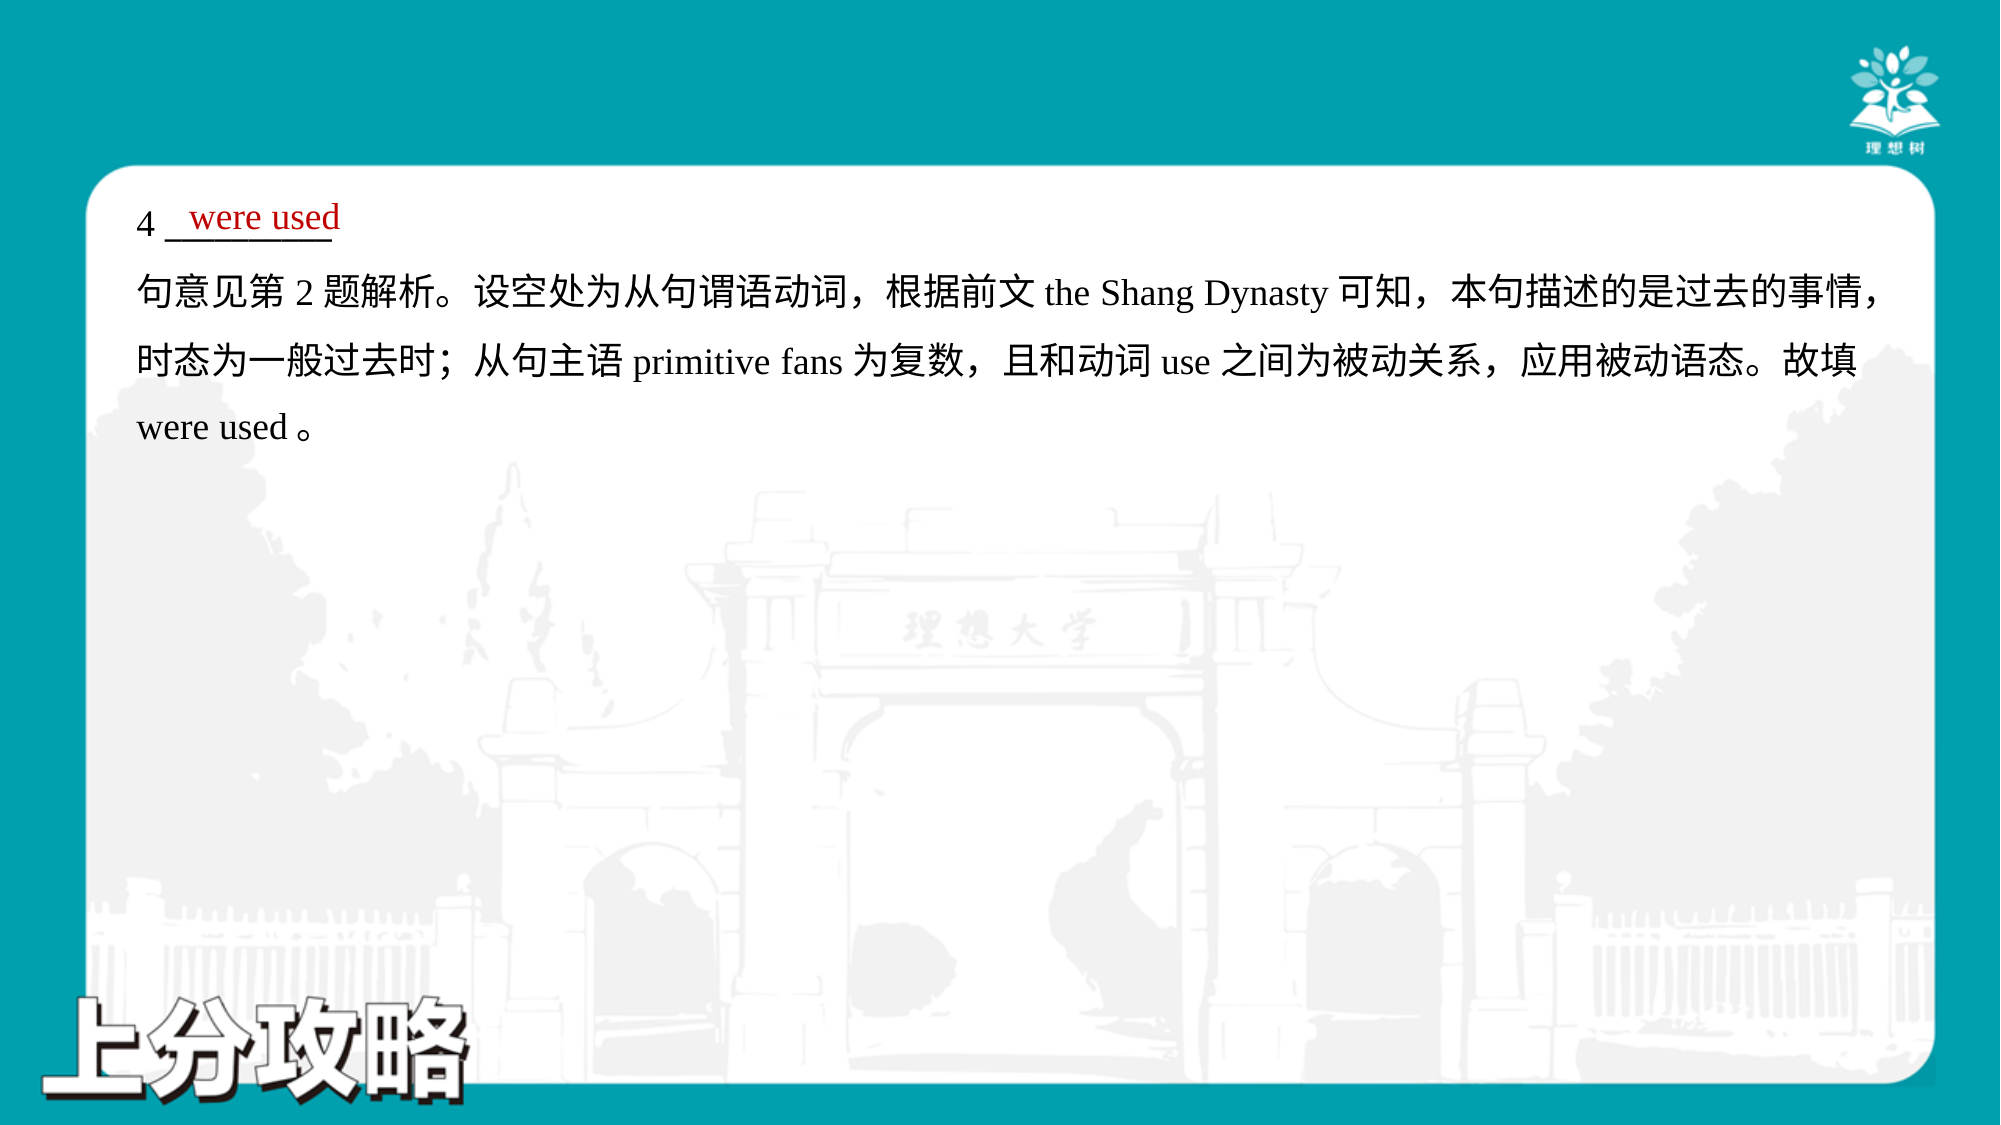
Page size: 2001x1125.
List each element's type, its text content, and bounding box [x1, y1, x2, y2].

picture [0, 0, 2000, 1125]
text_box 句意见第2题解析。设空处为从句谓语动词，根据前文the Shang Dynasty可知，本句描述的是过去的事情， 时态为一般过去时；从句主语primitive fans为复数，且和动词use之间为被动关系，应用被动语态。故填 were used。 [136, 244, 1865, 440]
text_box 4 __________ [136, 176, 1865, 237]
text_box were used [170, 170, 359, 230]
